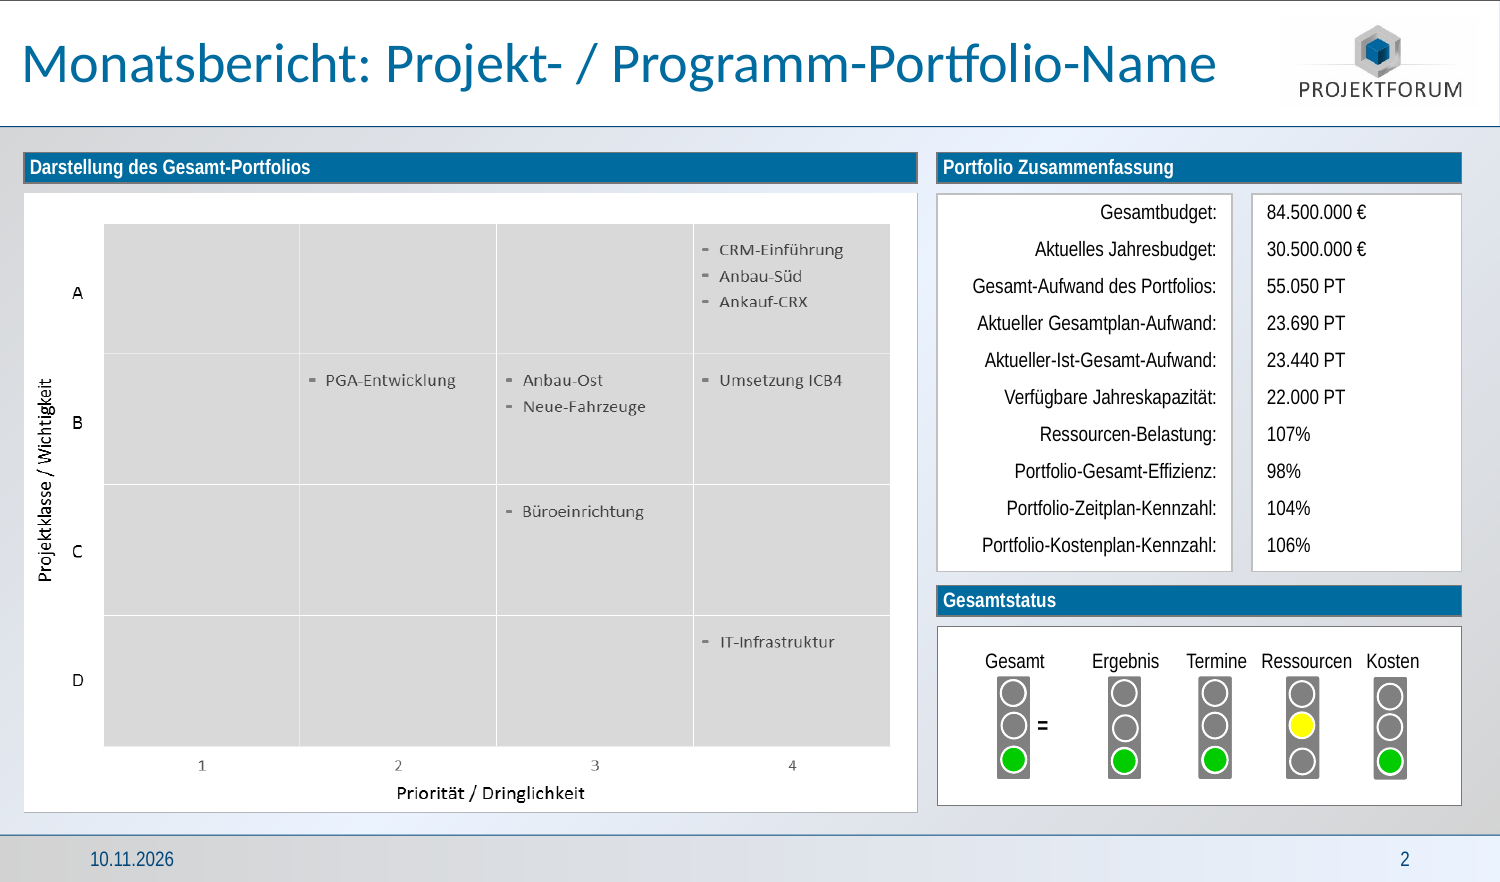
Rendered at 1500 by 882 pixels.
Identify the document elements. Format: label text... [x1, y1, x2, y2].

text_box [1106, 675, 1143, 781]
text_box [937, 626, 1462, 806]
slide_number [75, 841, 425, 879]
text_box [995, 675, 1032, 781]
text_box [1284, 675, 1321, 781]
text_box 84.500.000 € 30.500.000 € 55.050 PT 23.690 PT 23.440 PT 22.000 PT 107% 98% 104% 106% [1252, 193, 1462, 572]
text_box [1289, 712, 1315, 739]
picture [23, 193, 918, 814]
text_box [1197, 675, 1233, 781]
text_box [1202, 712, 1228, 739]
picture [1409, 17, 1478, 107]
title Monatsbericht: Projekt- / Programm-Portfolio-Name [6, 1, 1409, 128]
text_box [1113, 715, 1138, 742]
text_box [1202, 680, 1228, 706]
text_box [1202, 746, 1228, 773]
text_box [1377, 714, 1403, 741]
text_box [1111, 748, 1137, 774]
text_box Gesamtstatus [937, 585, 1462, 617]
text_box Gesamtbudget: Aktuelles Jahresbudget: Gesamt-Aufwand des Portfolios: Aktueller Gesamtplan-Aufwand: Aktueller-Ist-Gesamt-Aufwand: Verfügbare Jahreskapazität: Ressourcen-Belastung: Portfolio-Gesamt-Effizienz: Portfolio-Zeitplan-Kennzahl: Portfolio-Kostenplan-Kennzahl: [937, 193, 1232, 572]
text_box [1111, 680, 1137, 706]
text_box Darstellung des Gesamt-Portfolios [23, 152, 918, 184]
text_box [1001, 712, 1022, 739]
text_box [1001, 746, 1026, 773]
slide_number 2 [1074, 841, 1425, 879]
text_box [1000, 680, 1026, 706]
text_box [1377, 683, 1403, 710]
text_box [1372, 675, 1409, 781]
text_box [1290, 748, 1315, 775]
text_box Portfolio Zusammenfassung [937, 152, 1462, 184]
text_box [1377, 748, 1403, 775]
text_box [1289, 681, 1315, 707]
text_box = [1022, 703, 1064, 746]
text_box Gesamt Ergebnis Termine Ressourcen Kosten [961, 646, 1386, 683]
